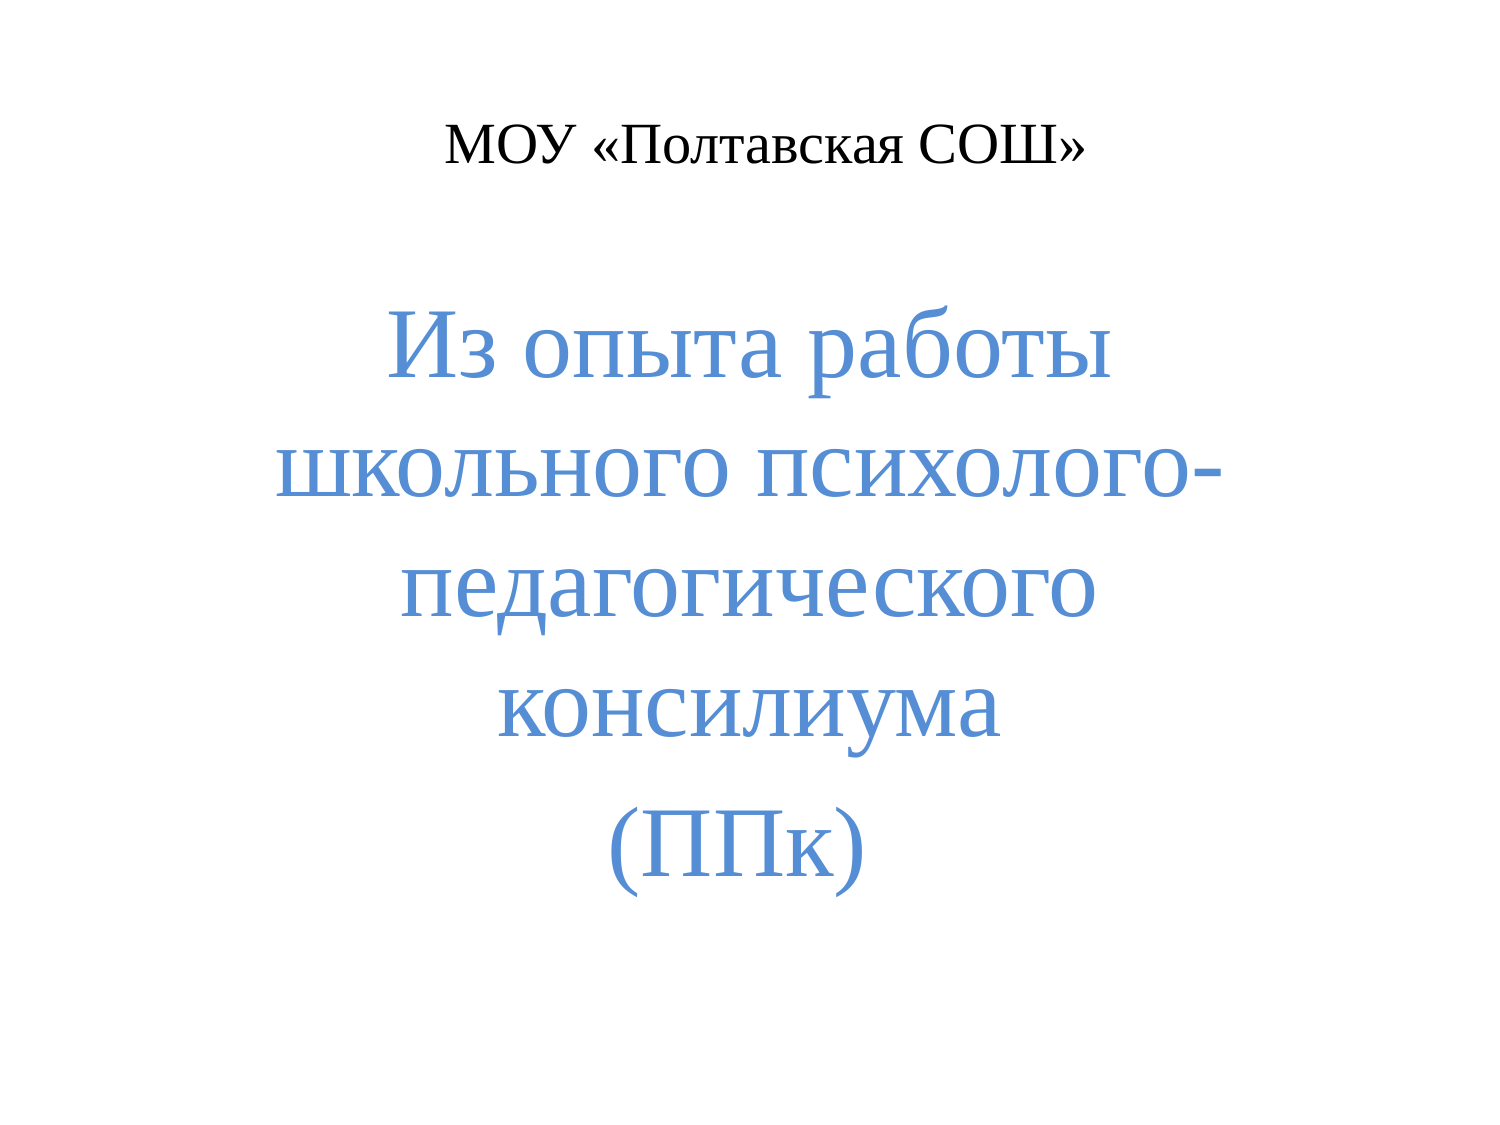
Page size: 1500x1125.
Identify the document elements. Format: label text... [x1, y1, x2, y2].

title МОУ «Полтавская СОШ» [128, 46, 1404, 235]
subtitle Из опыта работы школьного психолого-педагогического консилиума (ППк) [225, 269, 1275, 1032]
